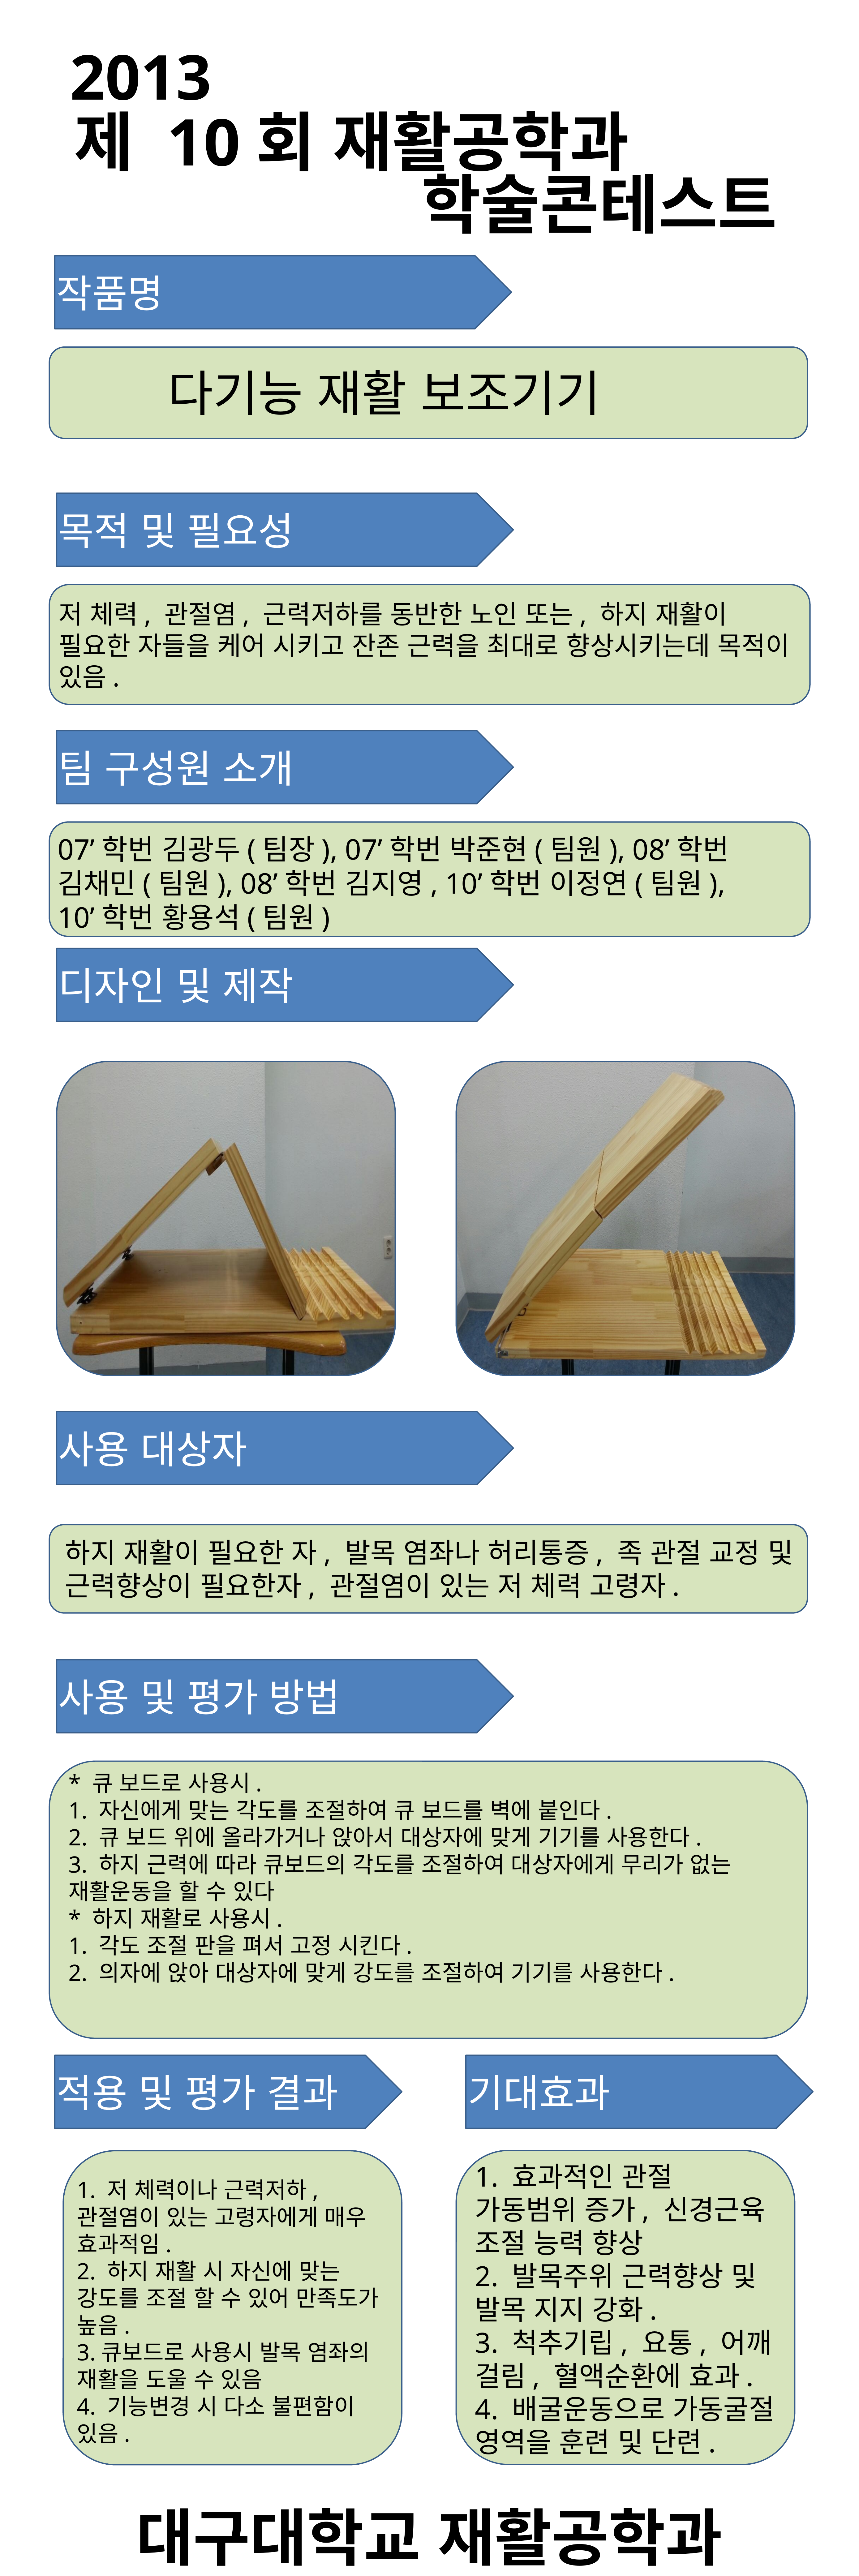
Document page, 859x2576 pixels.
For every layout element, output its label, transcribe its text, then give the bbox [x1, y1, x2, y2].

text_box [784, 2170, 796, 2445]
text_box 다기능 재활 보조기기 [164, 360, 663, 423]
text_box [49, 1524, 808, 1614]
text_box [49, 821, 807, 930]
text_box [49, 584, 811, 705]
text_box 대구대학교 재활공학과 [0, 2496, 859, 2575]
text_box 목적 및 필요성 [56, 492, 514, 567]
text_box [483, 2150, 768, 2157]
text_box 적용 및 평가 결과 [54, 2054, 403, 2129]
text_box * 큐 보드로 사용시. 1. 자신에게 맞는 각도를 조절하여 큐 보드를 벽에 붙인다. 2. 큐 보드 위에 올라가거나 앉아서 대상자에 맞게 기기를 사용한다. 3. 하지 근력에 따라 큐보드의 각도를 조절하여 대상자에게 무리가 없는 재활운동을 할 수 있다 * 하지 재활로 사용시. 1. 각도 조절 판을 펴서 고정 시킨다. 2. 의자에 앉아 대상자에 맞게 강도를 조절하여 기기를 사용한다. [64, 1767, 808, 1988]
text_box [455, 1061, 796, 1376]
text_box 2013 [50, 22, 277, 99]
text_box 디자인 및 제작 [56, 947, 514, 1022]
text_box [61, 936, 798, 937]
text_box [72, 1760, 784, 1767]
text_box 팀 구성원 소개 [56, 730, 514, 805]
text_box 저 체력, 관절염, 근력저하를 동반한 노인 또는, 하지 재활이 필요한 자들을 케어 시키고 잔존 근력을 최대로 향상시키는데 목적이 있음. [54, 595, 809, 694]
text_box 제 10회 재활공학과 학술콘테스트 [0, 99, 859, 243]
text_box [455, 2166, 470, 2449]
text_box 07’학번 김광두(팀장), 07’학번 박준현(팀원), 08’학번 김채민(팀원), 08’학번 김지영, 10’학번 이정연(팀원), 10’학번 황용석(팀원) [53, 829, 808, 936]
text_box 1. 효과적인 관절 가동범위 증가, 신경근육 조절 능력 향상 2. 발목주위 근력향상 및 발목 지지 강화. 3. 척추기립, 요통, 어깨 걸림, 혈액순환에 효과. 4. 배굴운동으로 가동굴절 영역을 훈련 및 단련. [470, 2157, 784, 2461]
text_box [487, 2461, 764, 2465]
text_box [49, 346, 808, 439]
text_box 작품명 [54, 255, 512, 330]
text_box 사용 대상자 [56, 1411, 514, 1485]
text_box 1. 저 체력이나 근력저하, 관절염이 있는 고령자에게 매우 효과적임. 2. 하지 재활 시 자신에 맞는 강도를 조절 할 수 있어 만족도가 높음. 3.큐보드로 사용시 발목 염좌의 재활을 도울 수 있음 4. 기능변경 시 다소 불편함이 있음. [72, 2173, 386, 2449]
text_box [808, 831, 811, 928]
text_box [62, 2150, 403, 2466]
text_box 사용 및 평가 방법 [56, 1659, 514, 1734]
text_box 하지 재활이 필요한 자, 발목 염좌나 허리통증, 족 관절 교정 및 근력향상이 필요한자, 관절염이 있는 저 체력 고령자. [60, 1533, 805, 1604]
text_box [56, 1061, 396, 1376]
text_box 기대효과 [465, 2054, 814, 2129]
text_box [49, 1773, 808, 2039]
